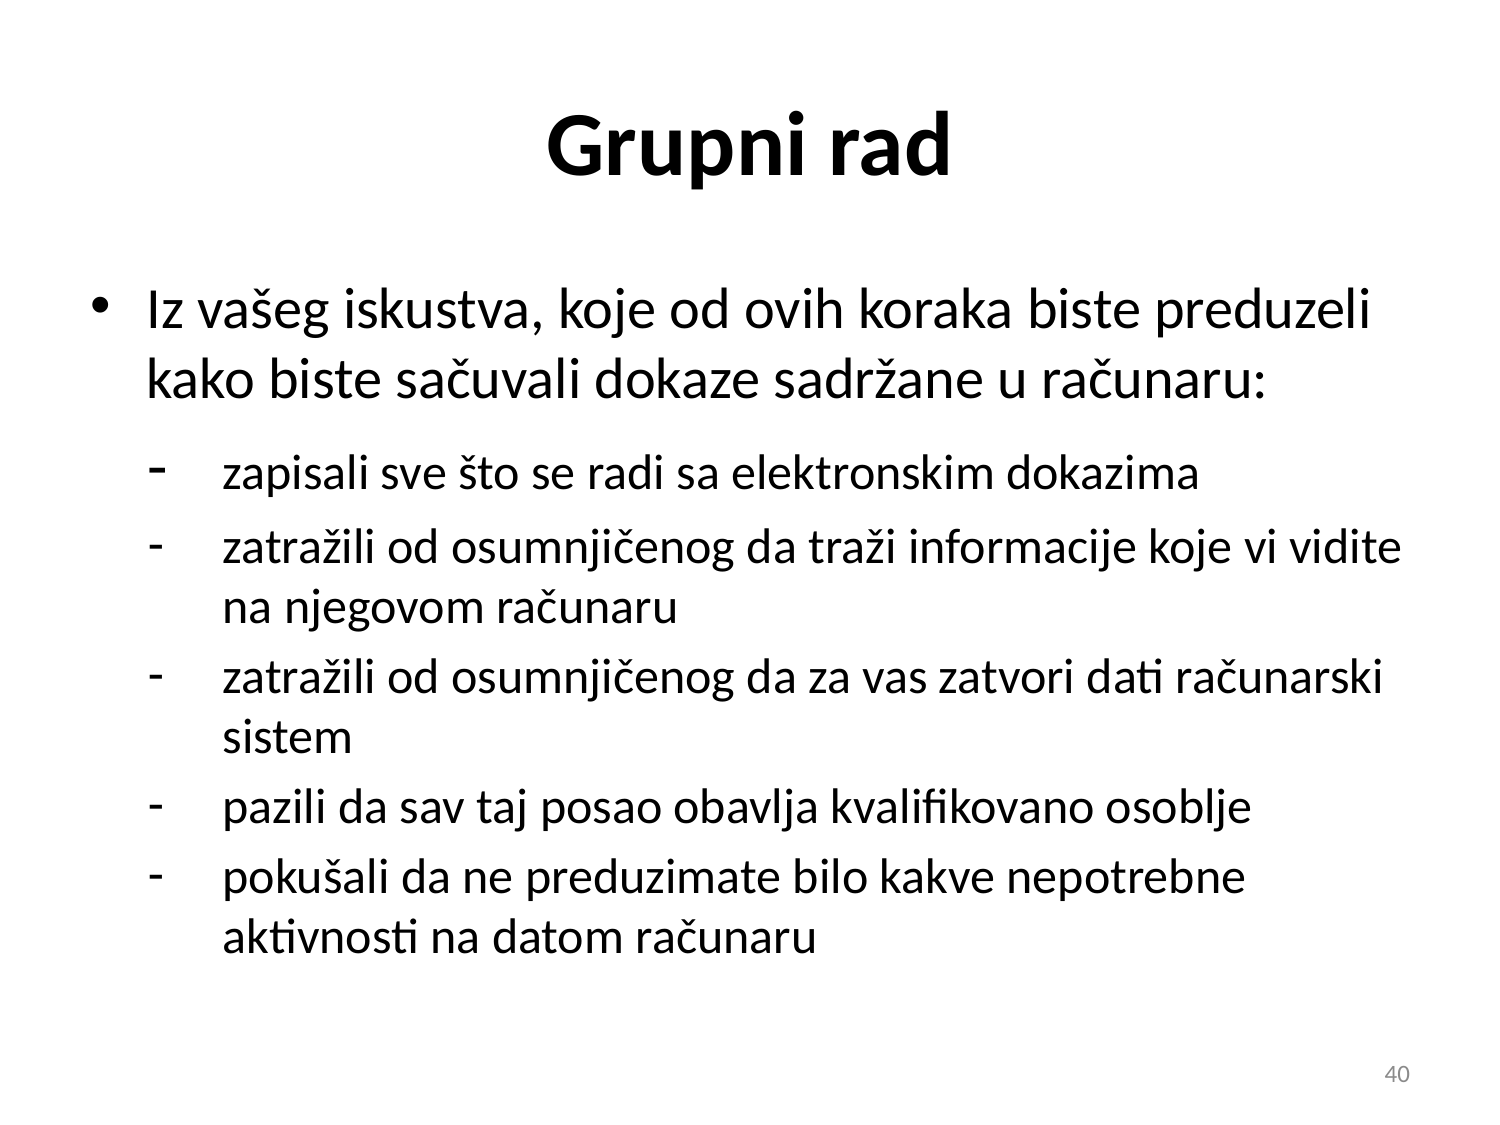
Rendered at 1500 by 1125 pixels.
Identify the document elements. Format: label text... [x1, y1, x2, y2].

slide_number 40 [1074, 1042, 1425, 1103]
title Grupni rad [74, 44, 1426, 233]
list Iz vašeg iskustva, koje od ovih koraka biste preduzeli kako biste sačuvali dokaze sadržane u računaru: - zapisali sve što se radi sa elektronskim dokazima zatražili od osumnjičenog da traži informacije koje vi vidite na njegovom računaru zatražili od osumnjičenog da za vas zatvori dati računarski sistem pazili da sav taj posao obavlja kvalifikovano osoblje pokušali da ne preduzimate bilo kakve nepotrebne aktivnosti na datom računaru [74, 262, 1463, 1006]
